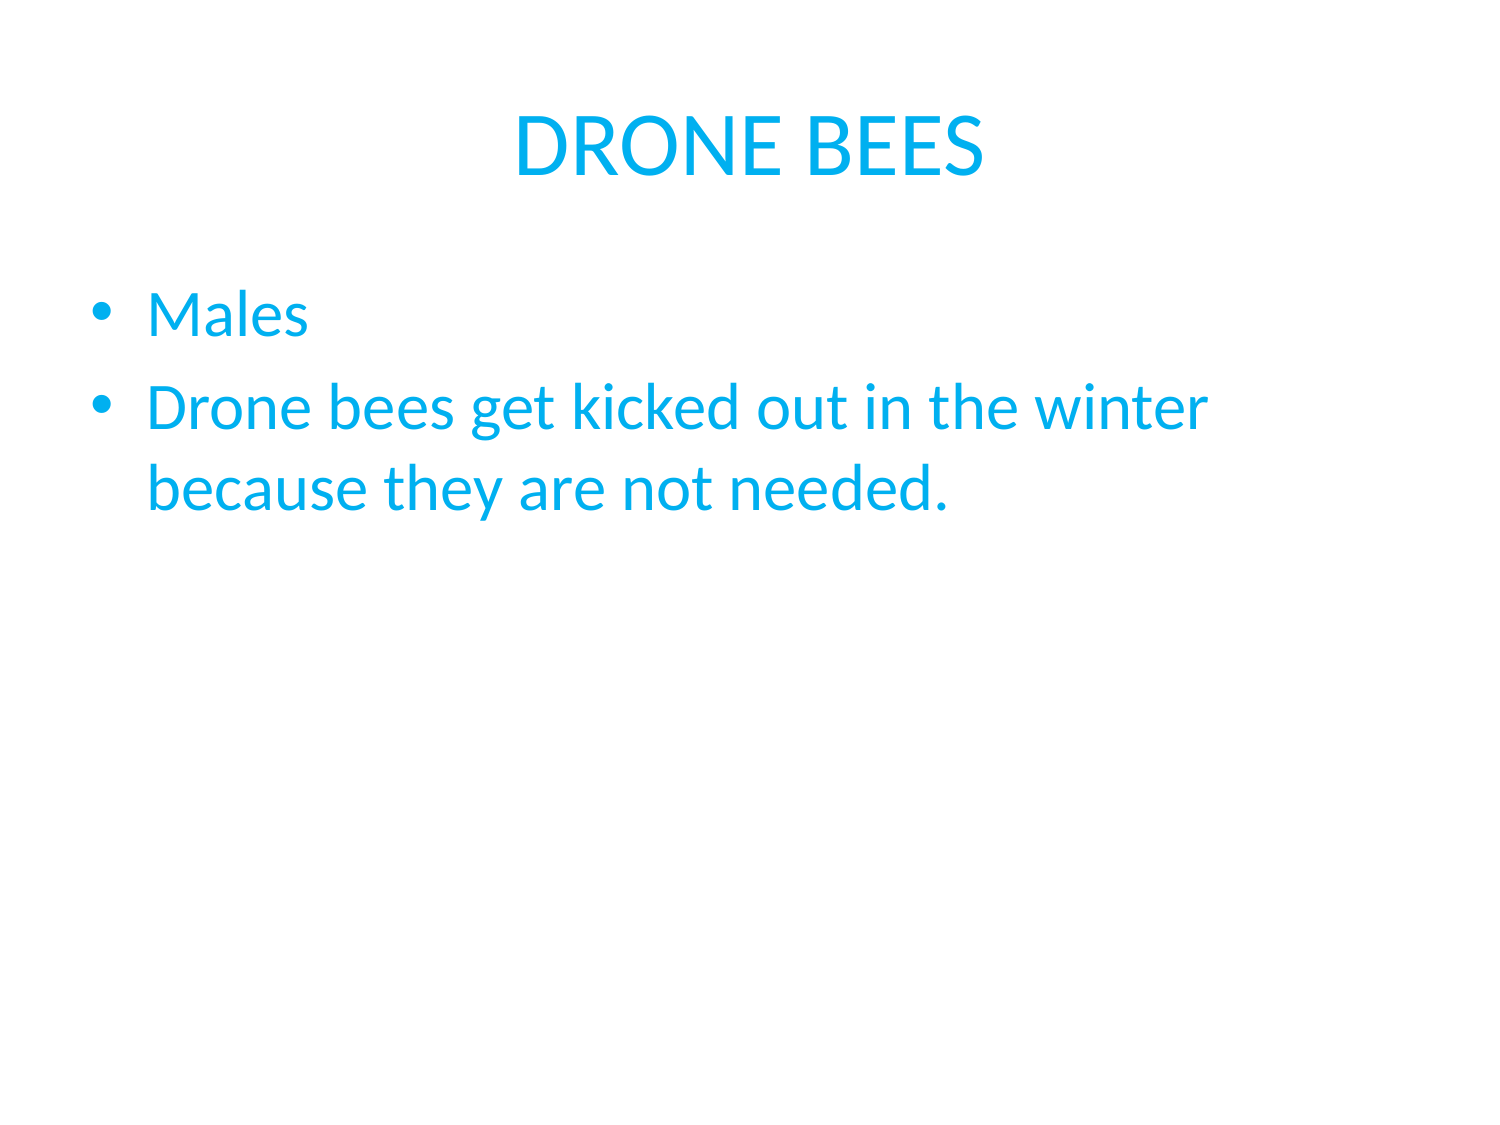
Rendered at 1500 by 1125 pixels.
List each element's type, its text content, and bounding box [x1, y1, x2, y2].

list Males Drone bees get kicked out in the winter because they are not needed. [75, 262, 1425, 1005]
title DRONE BEES [75, 45, 1425, 233]
